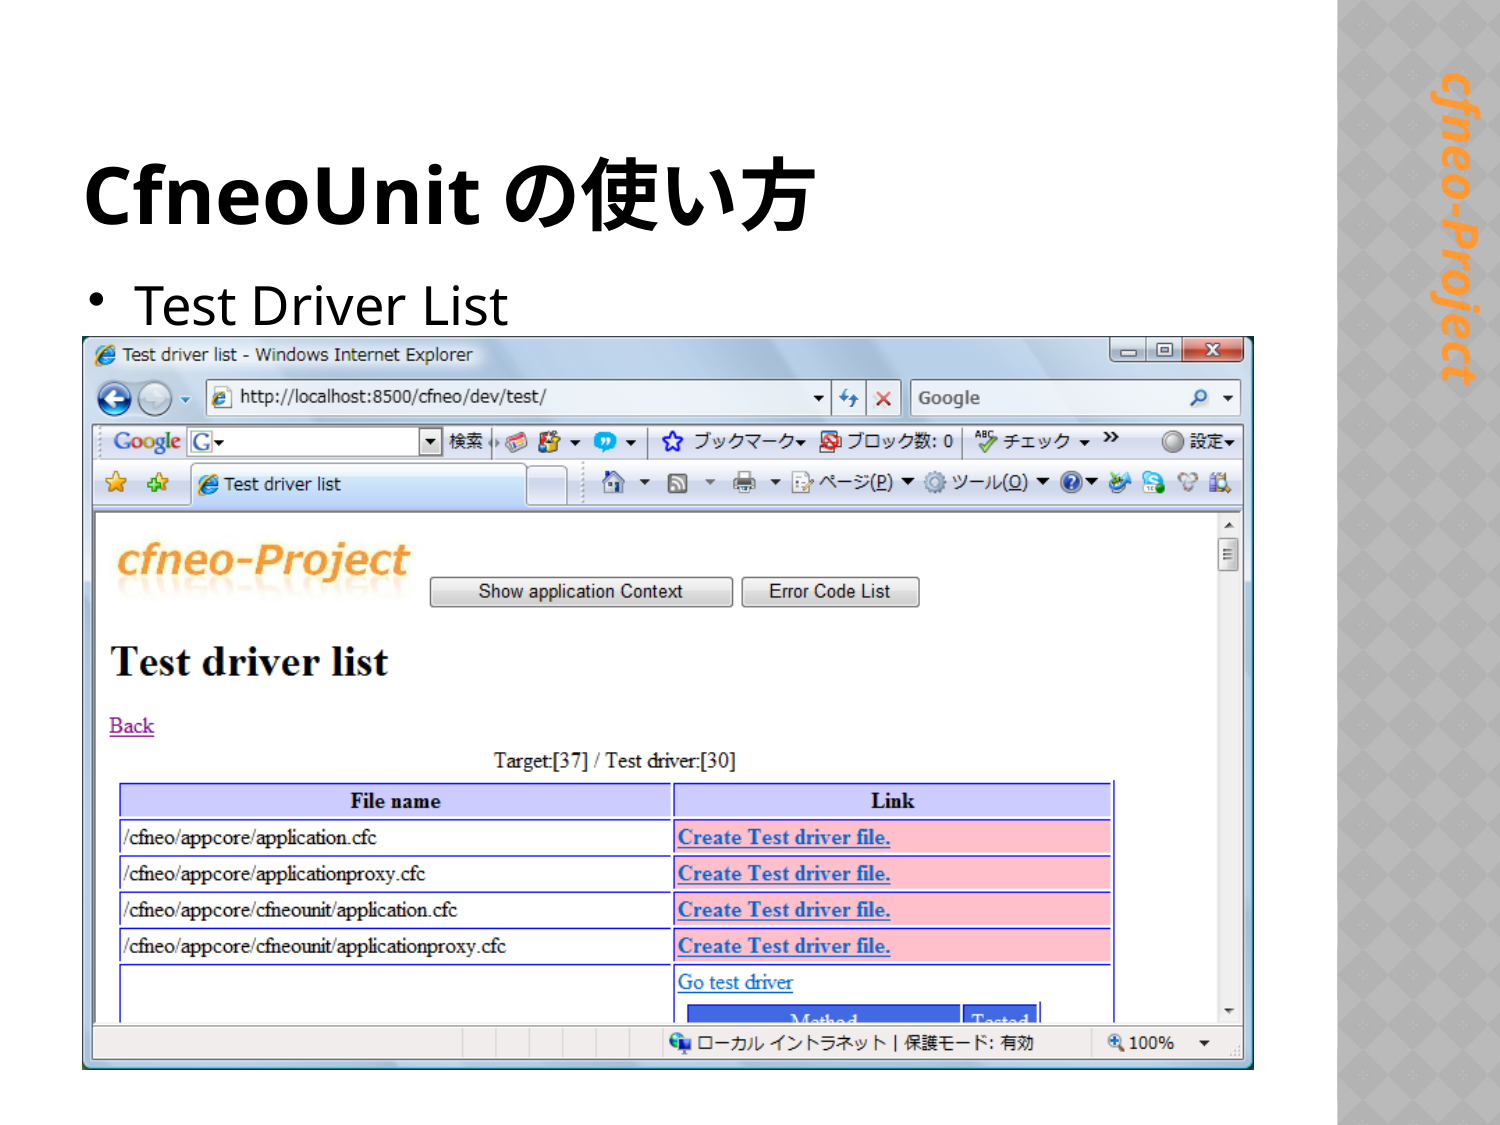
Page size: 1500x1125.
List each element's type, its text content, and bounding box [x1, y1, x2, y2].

title CfneoUnitの使い方 [75, 52, 1263, 240]
list Test Driver List [75, 264, 1263, 1059]
picture [81, 335, 1255, 1070]
